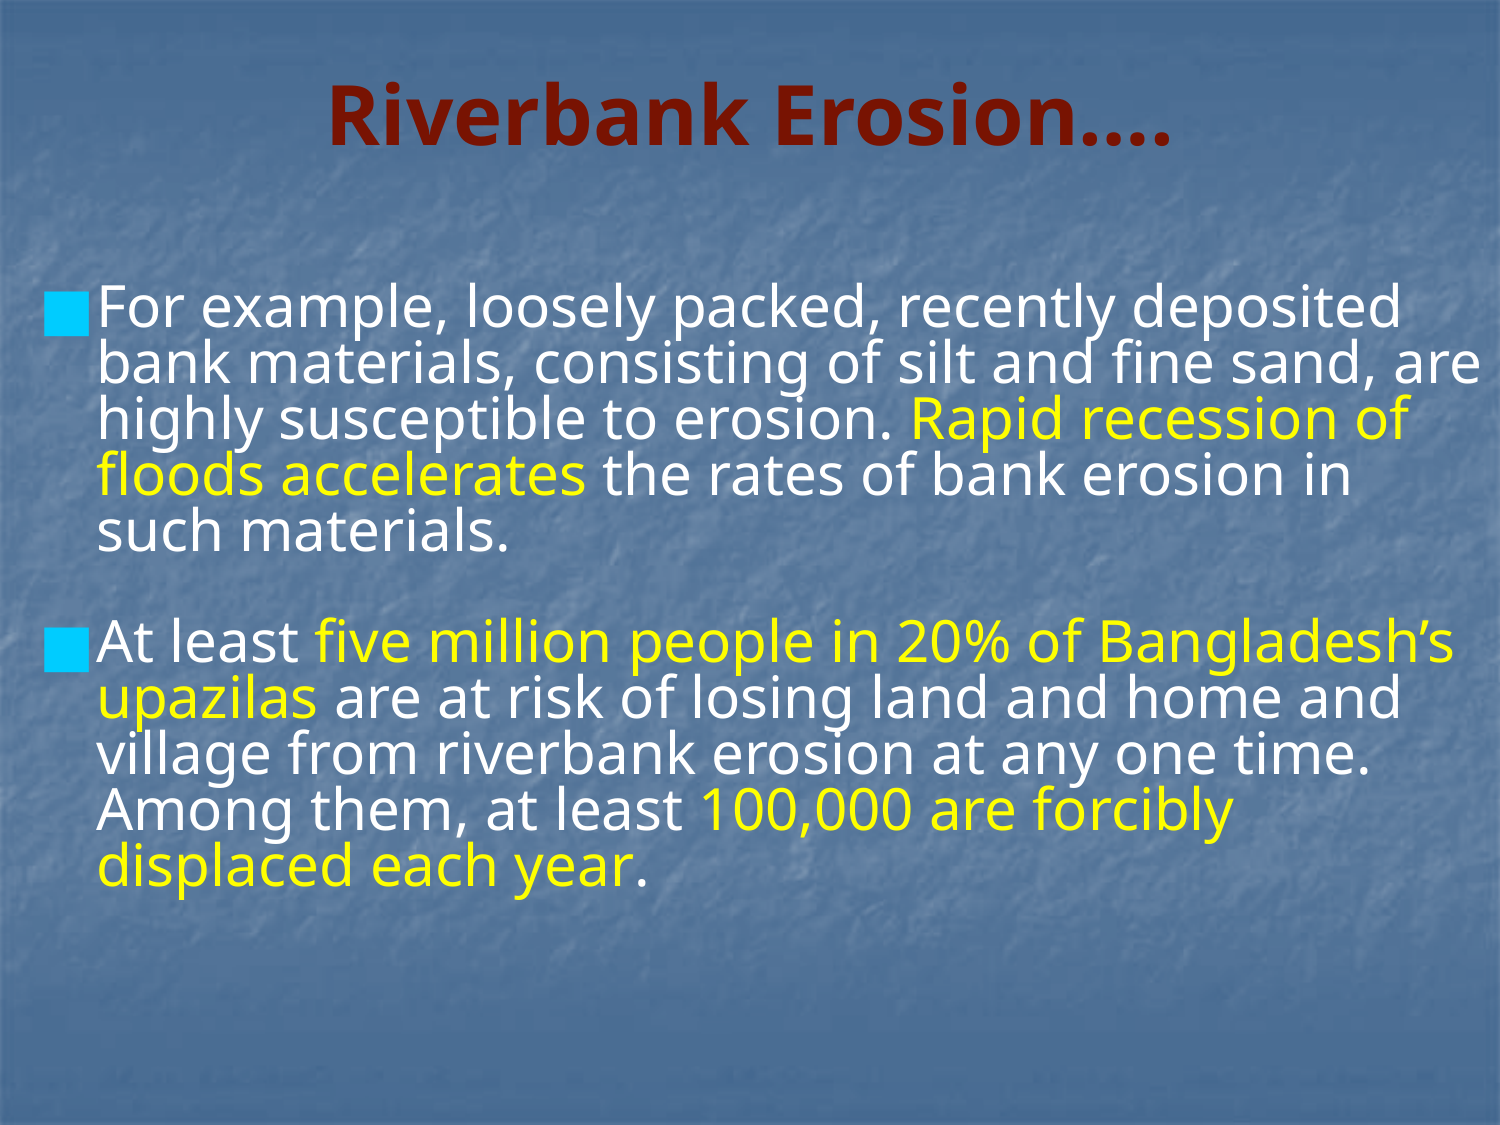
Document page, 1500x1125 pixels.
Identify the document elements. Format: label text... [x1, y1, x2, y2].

list For example, loosely packed, recently deposited bank materials, consisting of silt and fine sand, are highly susceptible to erosion. Rapid recession of floods accelerates the rates of bank erosion in such materials. At least five million people in 20% of Bangladesh’s upazilas are at risk of losing land and home and village from riverbank erosion at any one time. Among them, at least 100,000 are forcibly displaced each year. [24, 275, 1500, 1100]
picture [0, 0, 1500, 1125]
title Riverbank Erosion…. [75, 62, 1425, 163]
